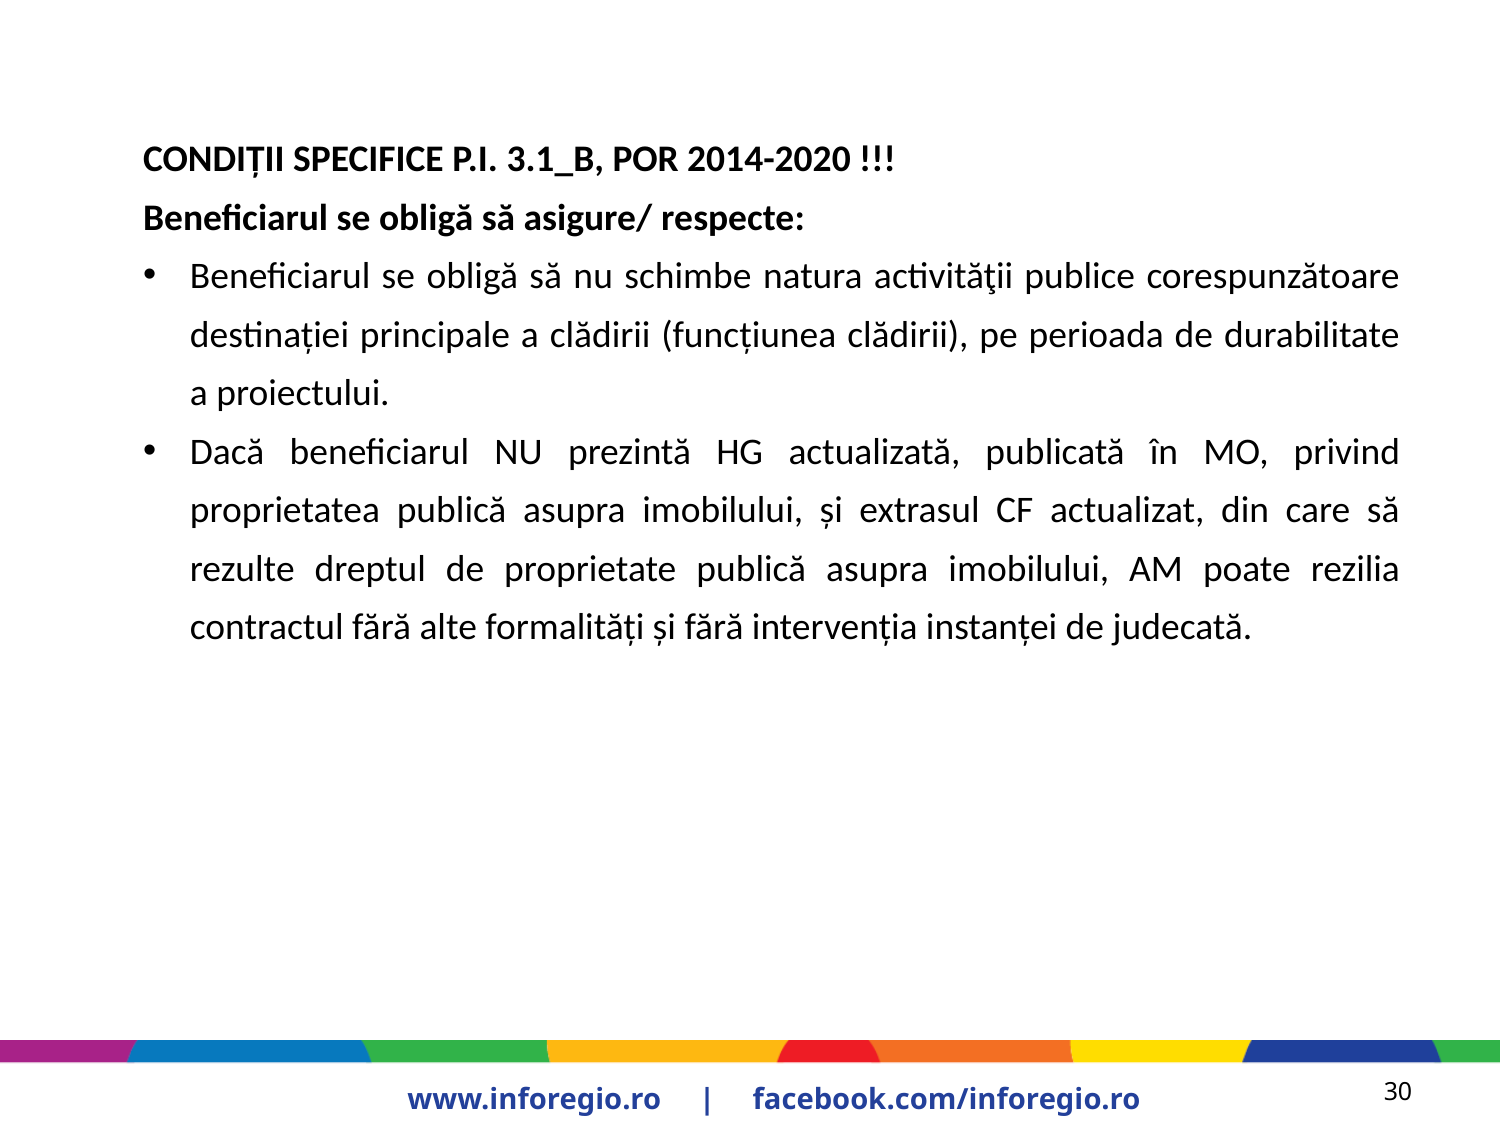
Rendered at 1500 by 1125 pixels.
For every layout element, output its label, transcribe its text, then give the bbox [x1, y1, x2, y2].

slide_number 30 [1156, 1075, 1428, 1123]
text_box CONDIȚII SPECIFICE P.I. 3.1_B, POR 2014-2020 !!! Beneficiarul se obligă să asigure/ respecte: Beneficiarul se obligă să nu schimbe natura activităţii publice corespunzătoare destinației principale a clădirii (funcțiunea clădirii), pe perioada de durabilitate a proiectului. Dacă beneficiarul NU prezintă HG actualizată, publicată în MO, privind proprietatea publică asupra imobilului, și extrasul CF actualizat, din care să rezulte dreptul de proprietate publică asupra imobilului, AM poate rezilia contractul fără alte formalități și fără intervenția instanței de judecată. [128, 113, 1416, 655]
picture [0, 1040, 1500, 1066]
text_box www.inforegio.ro | facebook.com/inforegio.ro [392, 1075, 1156, 1123]
